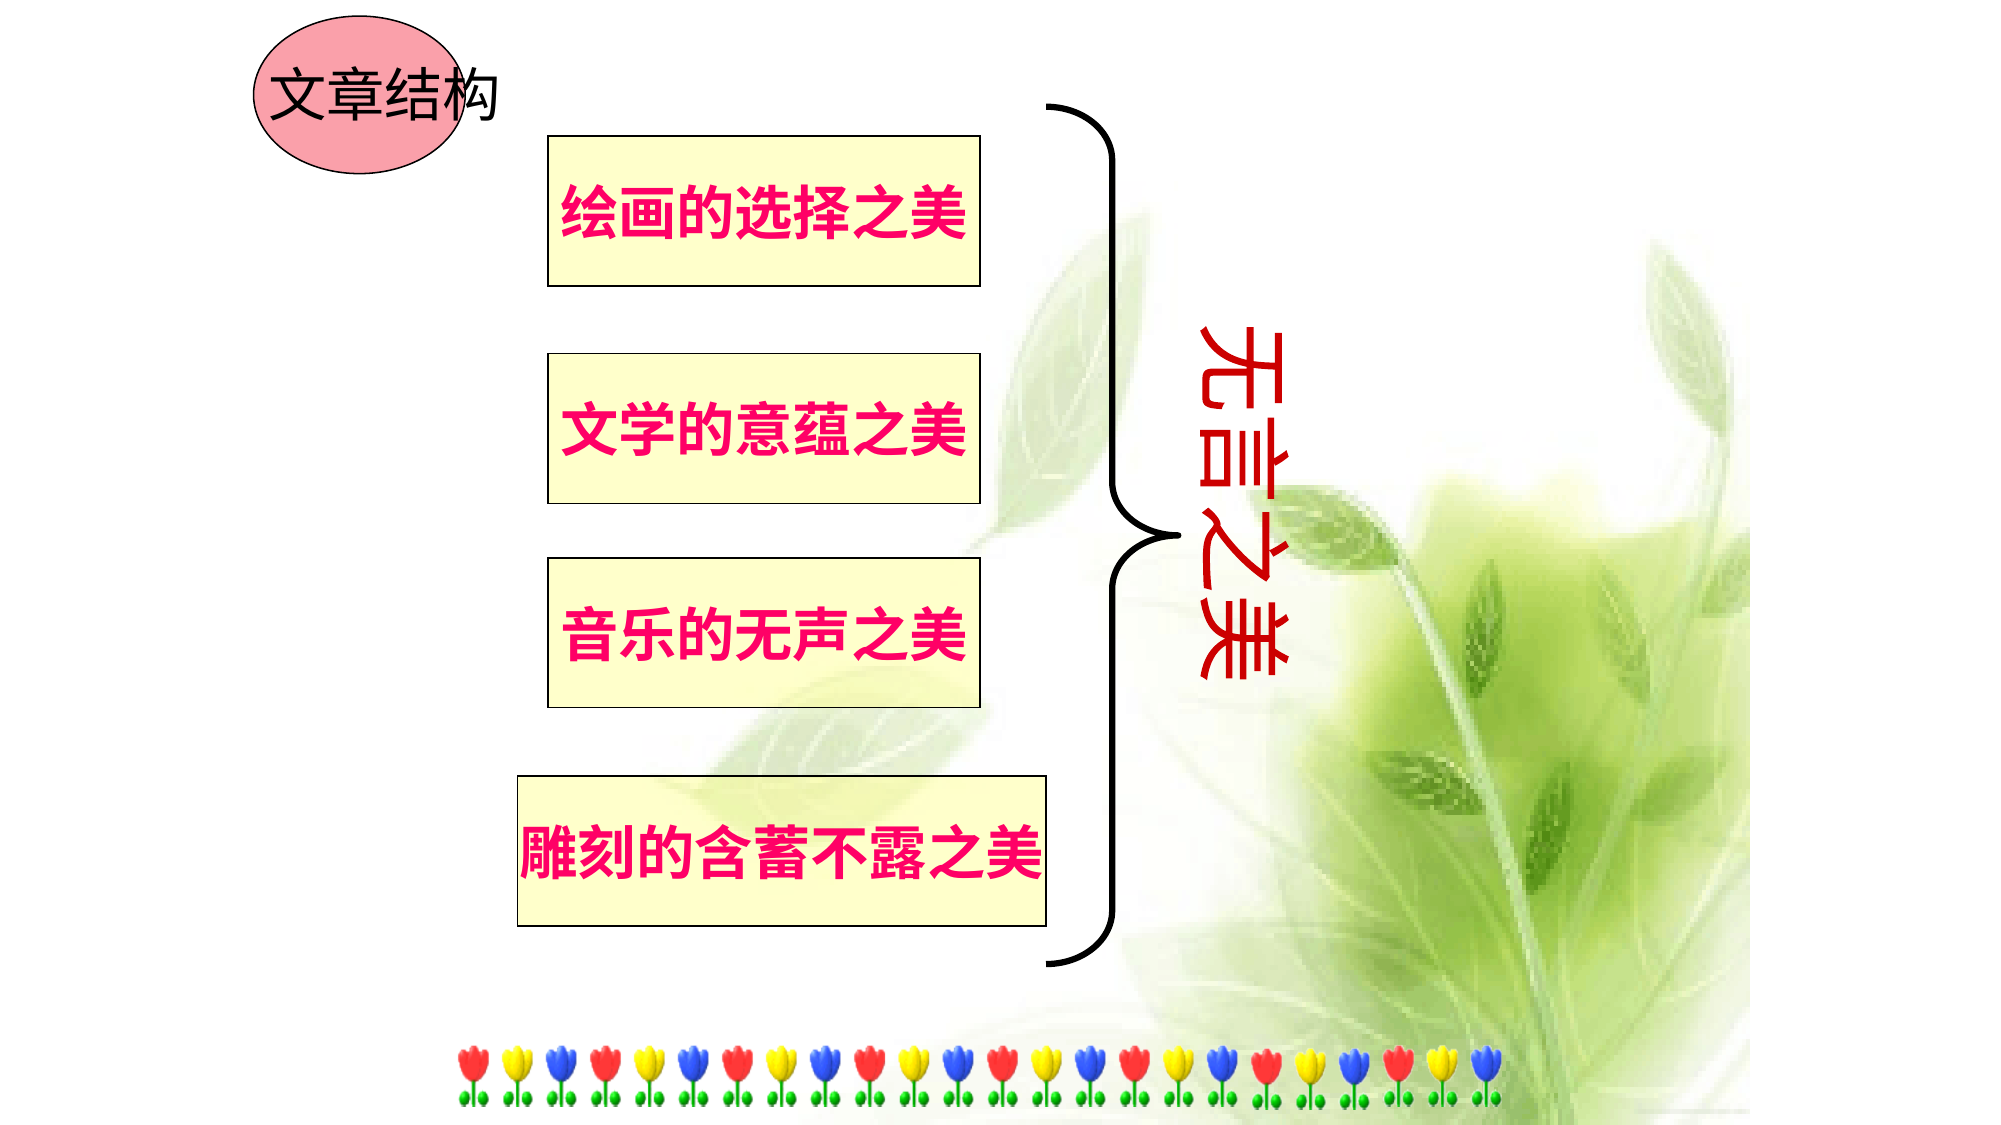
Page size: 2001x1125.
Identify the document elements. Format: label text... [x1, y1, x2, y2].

text_box 雕刻的含蓄不露之美 [517, 776, 583, 927]
text_box 绘画的选择之美 [547, 135, 980, 286]
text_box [253, 16, 518, 174]
text_box 音乐的无声之美 [547, 557, 583, 708]
picture [451, 144, 1750, 1125]
text_box 文学的意蕴之美 [547, 353, 583, 504]
text_box [1046, 106, 1110, 144]
